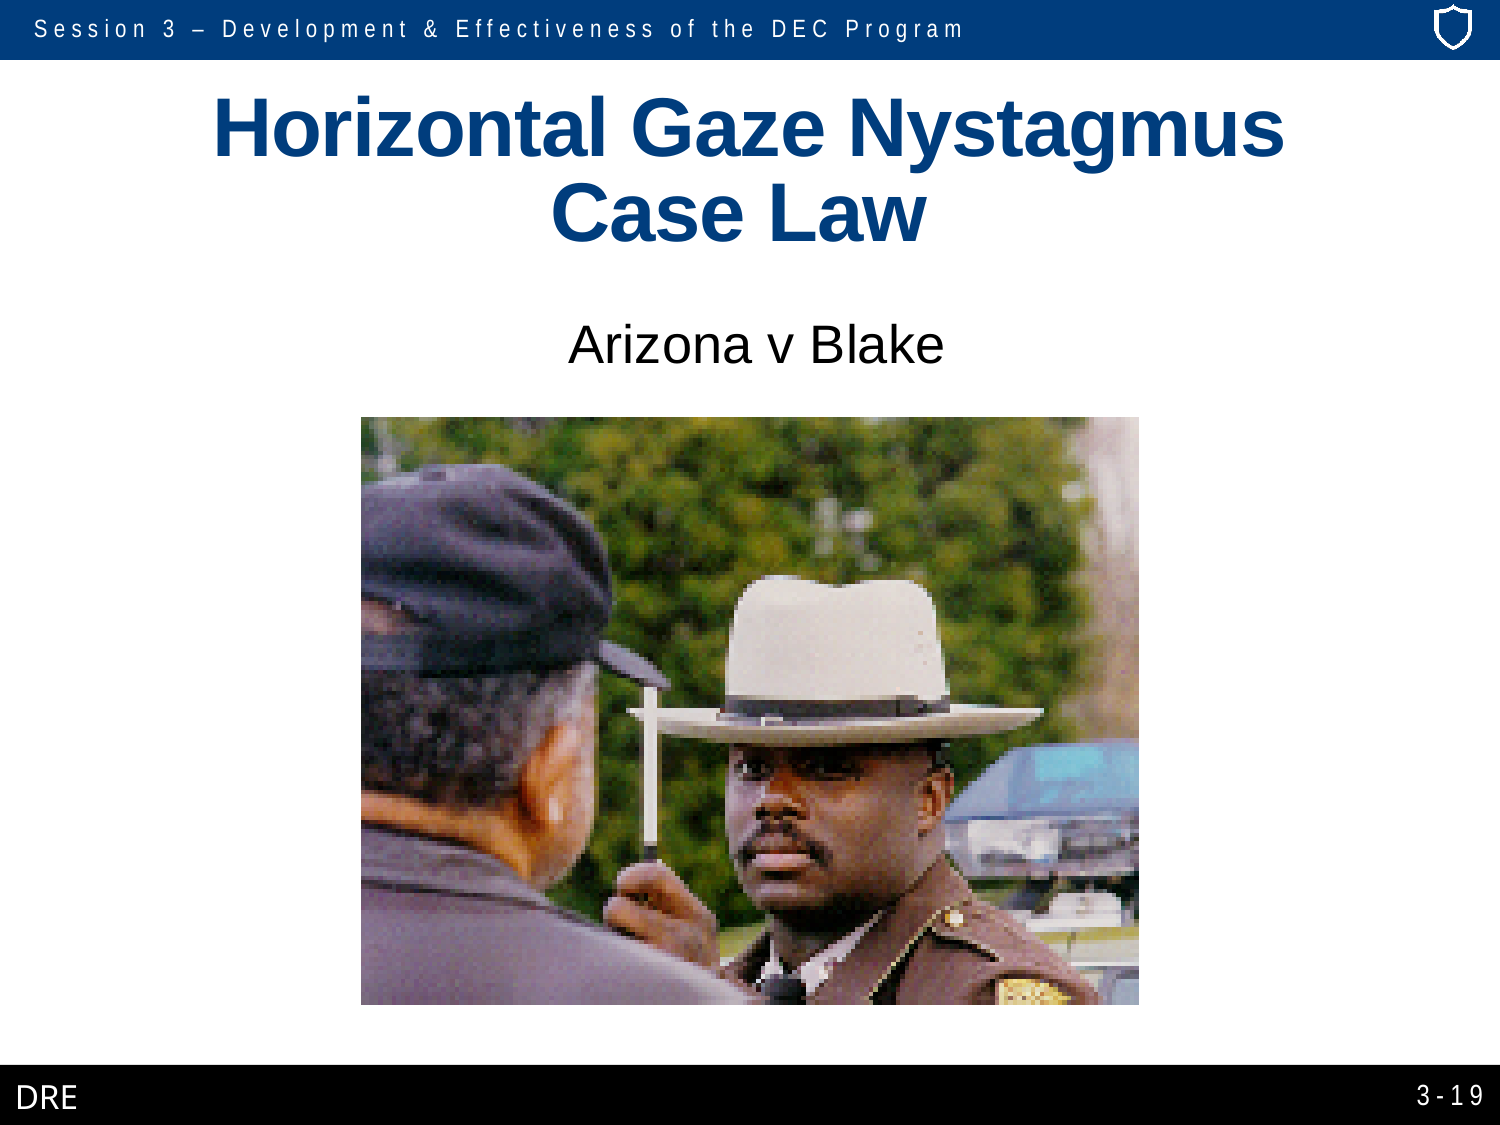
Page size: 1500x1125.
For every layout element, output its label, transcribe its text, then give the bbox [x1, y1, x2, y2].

slide_number 3-19 [1218, 1063, 1499, 1124]
picture [1434, 4, 1472, 50]
title Horizontal Gaze Nystagmus Case Law [75, 75, 1425, 267]
picture [361, 416, 1139, 1006]
list Arizona v Blake [75, 309, 1425, 1005]
